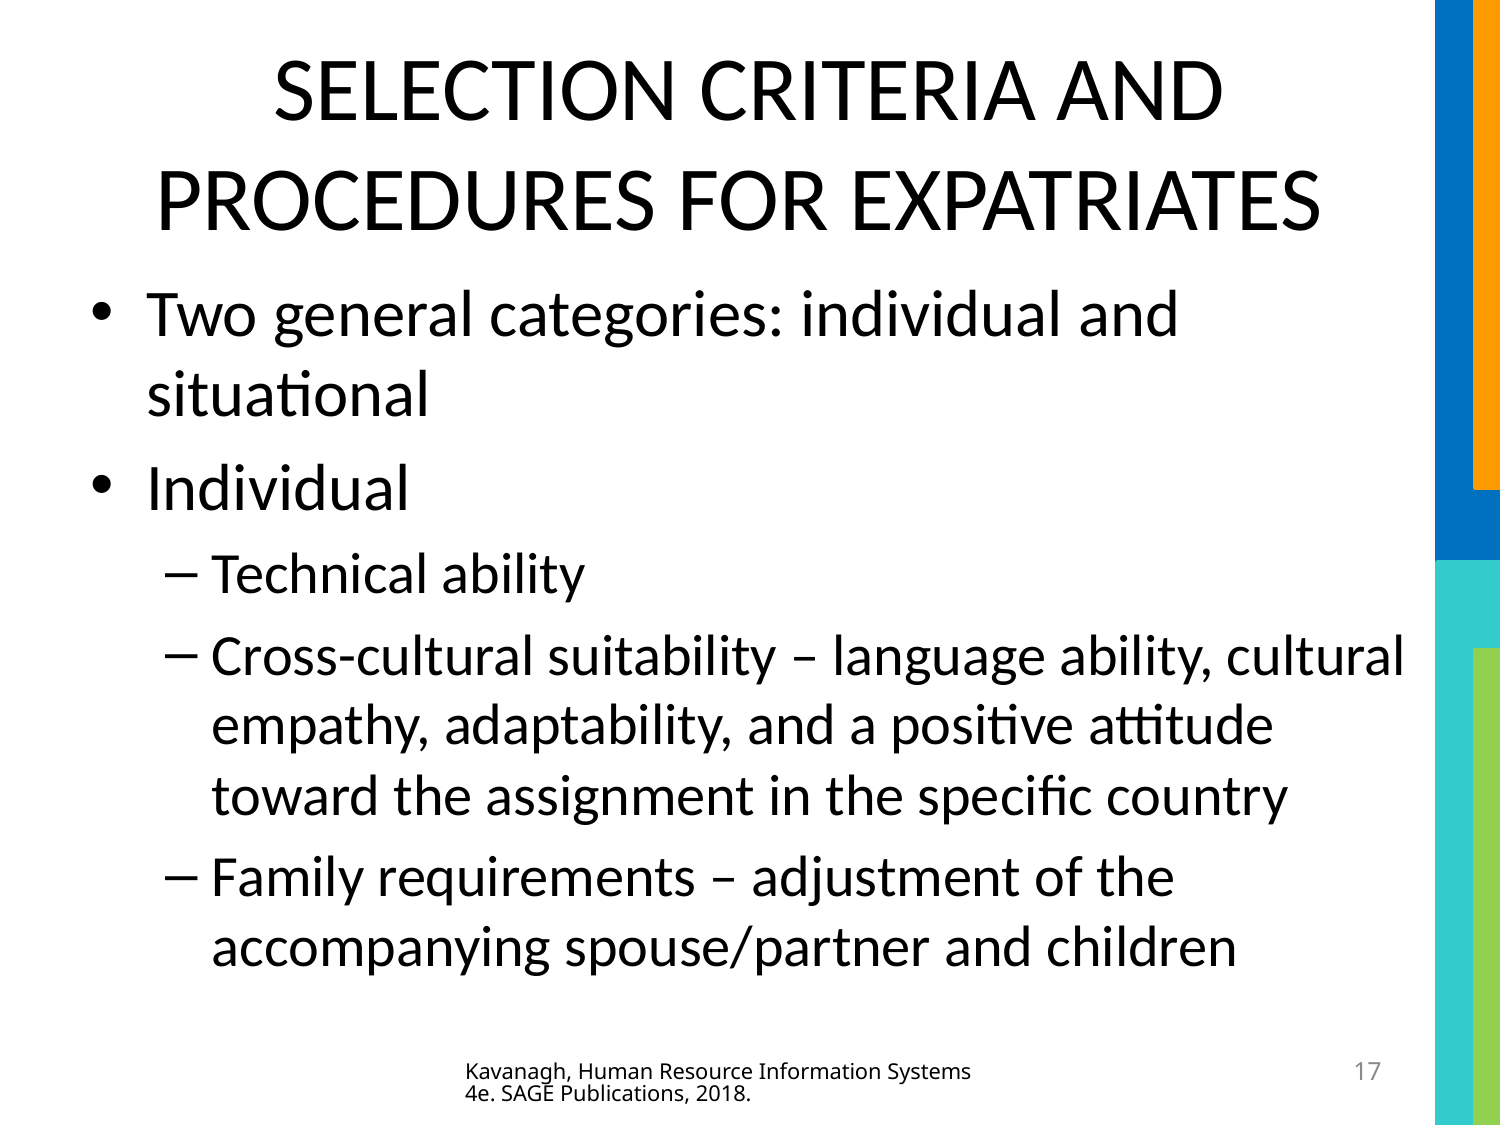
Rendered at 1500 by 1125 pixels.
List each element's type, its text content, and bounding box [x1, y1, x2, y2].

footer Kavanagh, Human Resource Information Systems 4e. SAGE Publications, 2018. [450, 1042, 1004, 1103]
slide_number 17 [1059, 1042, 1397, 1103]
title SELECTION CRITERIA AND PROCEDURES FOR EXPATRIATES [75, 45, 1425, 233]
list Two general categories: individual and situational Individual Technical ability Cross-cultural suitability – language ability, cultural empathy, adaptability, and a positive attitude toward the assignment in the specific country Family requirements – adjustment of the accompanying spouse/partner and children [75, 262, 1425, 1005]
